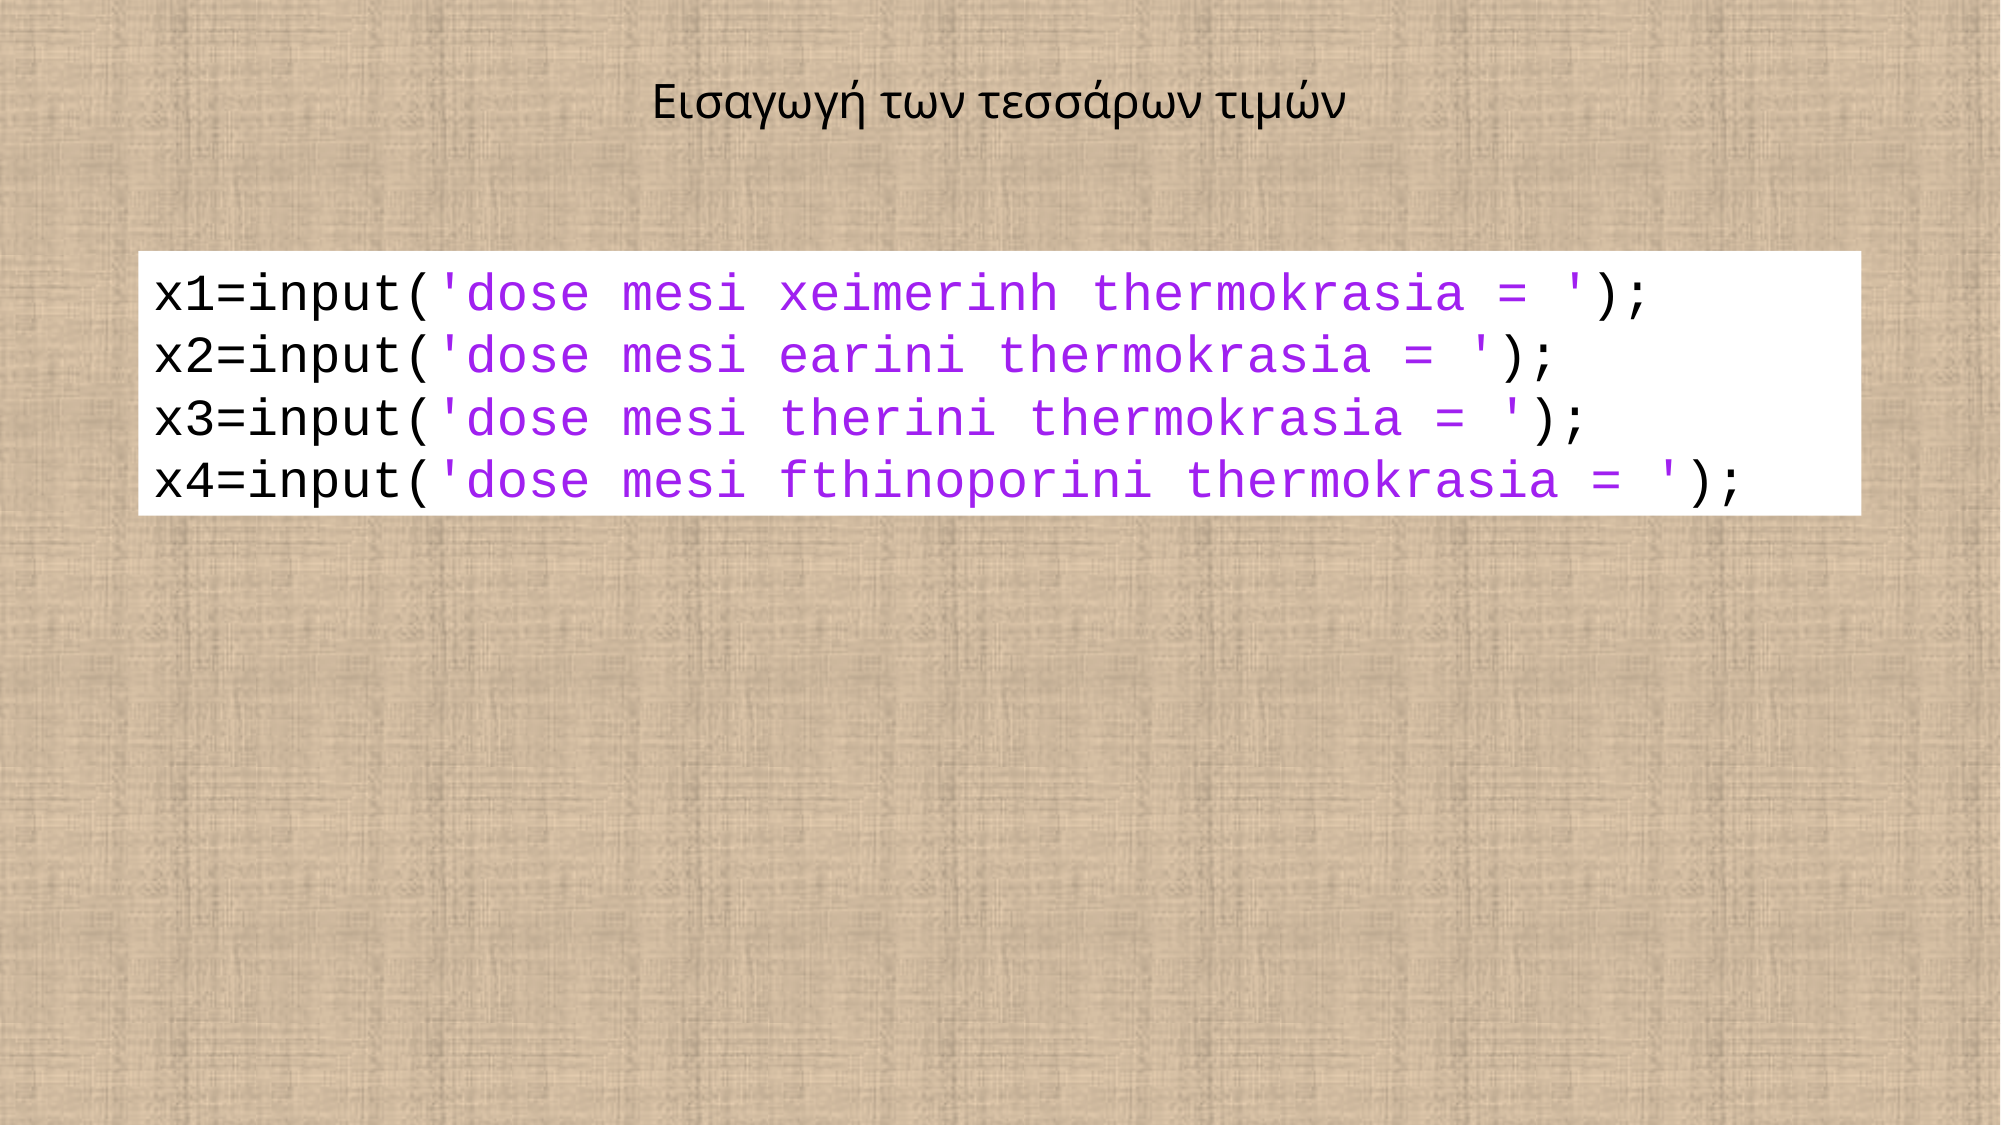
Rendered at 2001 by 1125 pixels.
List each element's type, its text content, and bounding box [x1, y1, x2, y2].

text_box x1=input('dose mesi xeimerinh thermokrasia = '); x2=input('dose mesi earini thermokrasia = '); x3=input('dose mesi therini thermokrasia = '); x4=input('dose mesi fthinoporini thermokrasia = '); [138, 250, 1862, 516]
title Εισαγωγή των τεσσάρων τιμών [249, 16, 1750, 137]
